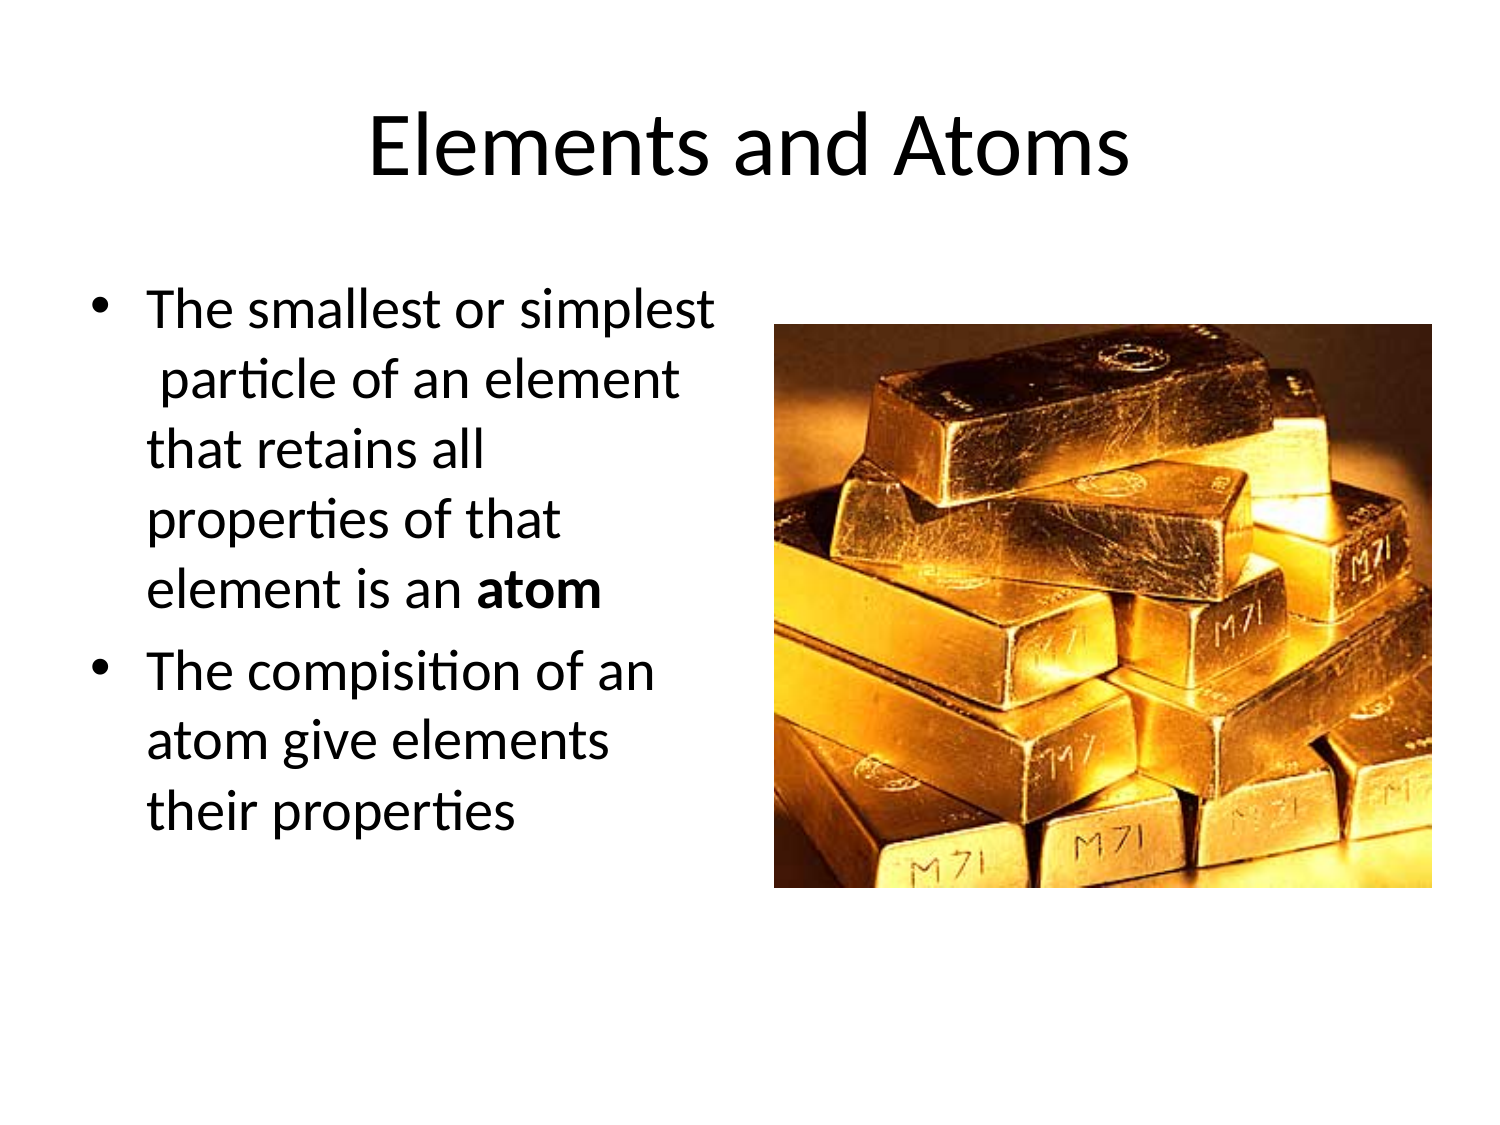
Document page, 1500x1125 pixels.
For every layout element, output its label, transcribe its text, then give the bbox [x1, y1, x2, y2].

picture [774, 324, 1432, 888]
list The smallest or simplest particle of an element that retains all properties of that element is an atom The compisition of an atom give elements their properties [75, 262, 738, 1005]
title Elements and Atoms [75, 45, 1425, 233]
